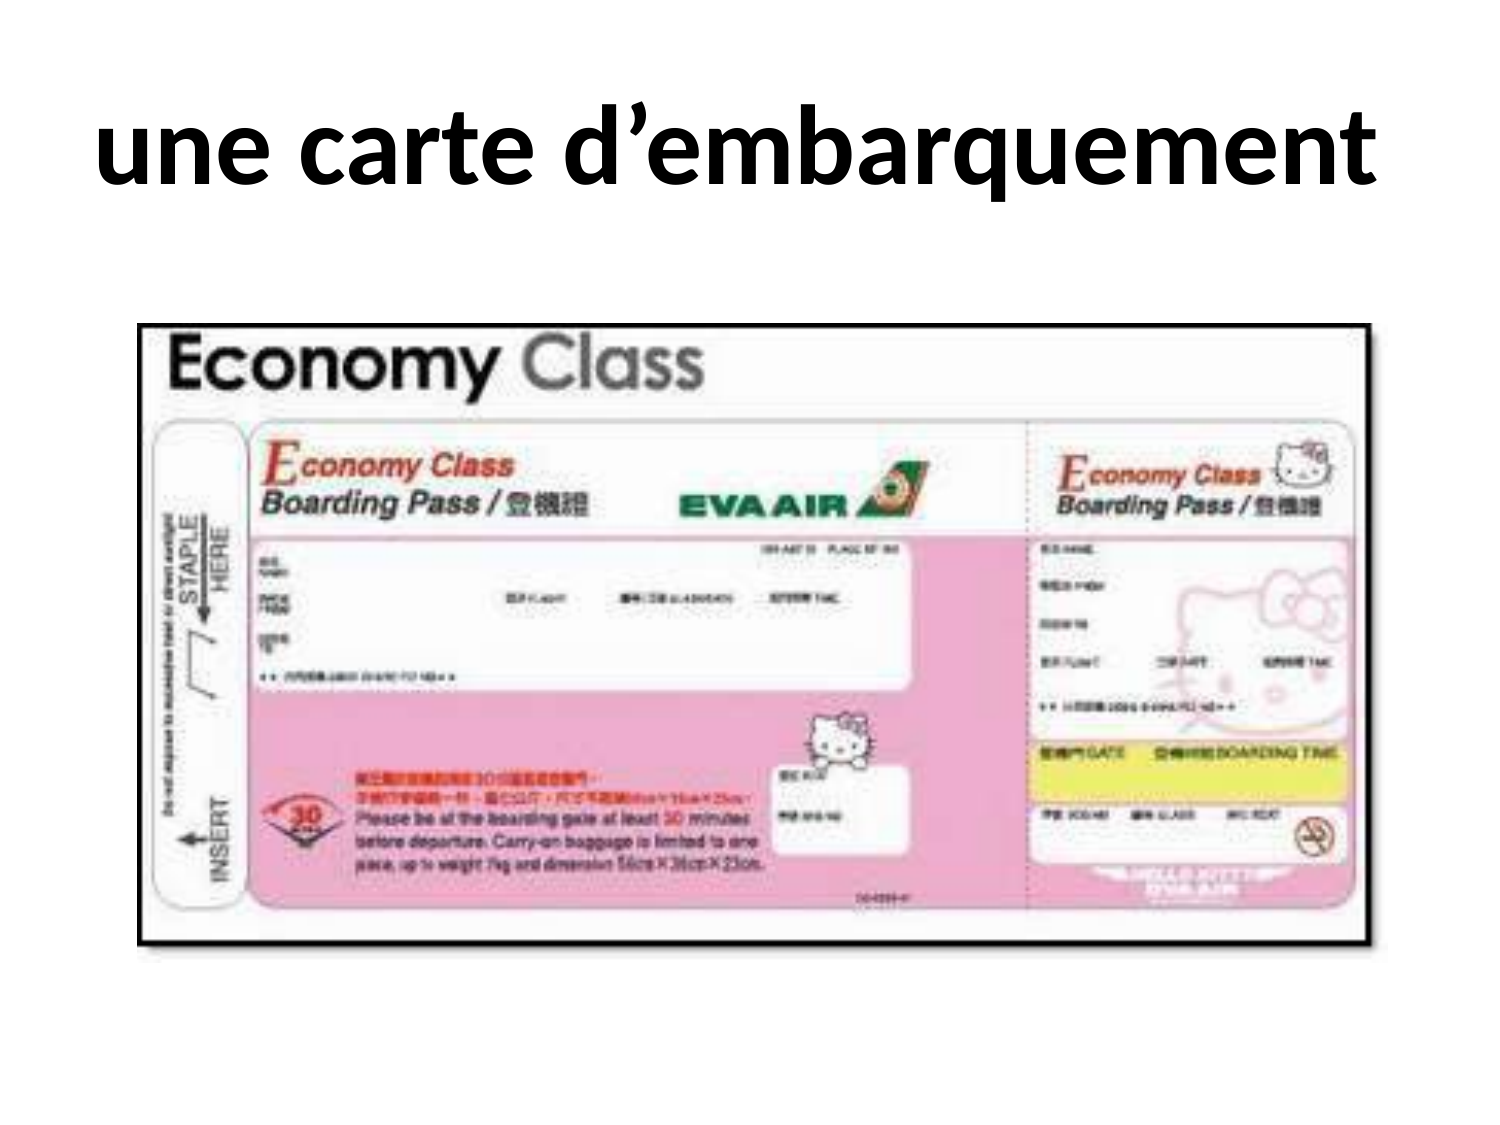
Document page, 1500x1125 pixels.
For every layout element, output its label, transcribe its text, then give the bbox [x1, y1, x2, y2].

picture [137, 323, 1388, 963]
title une carte d’embarquement [75, 45, 1425, 233]
